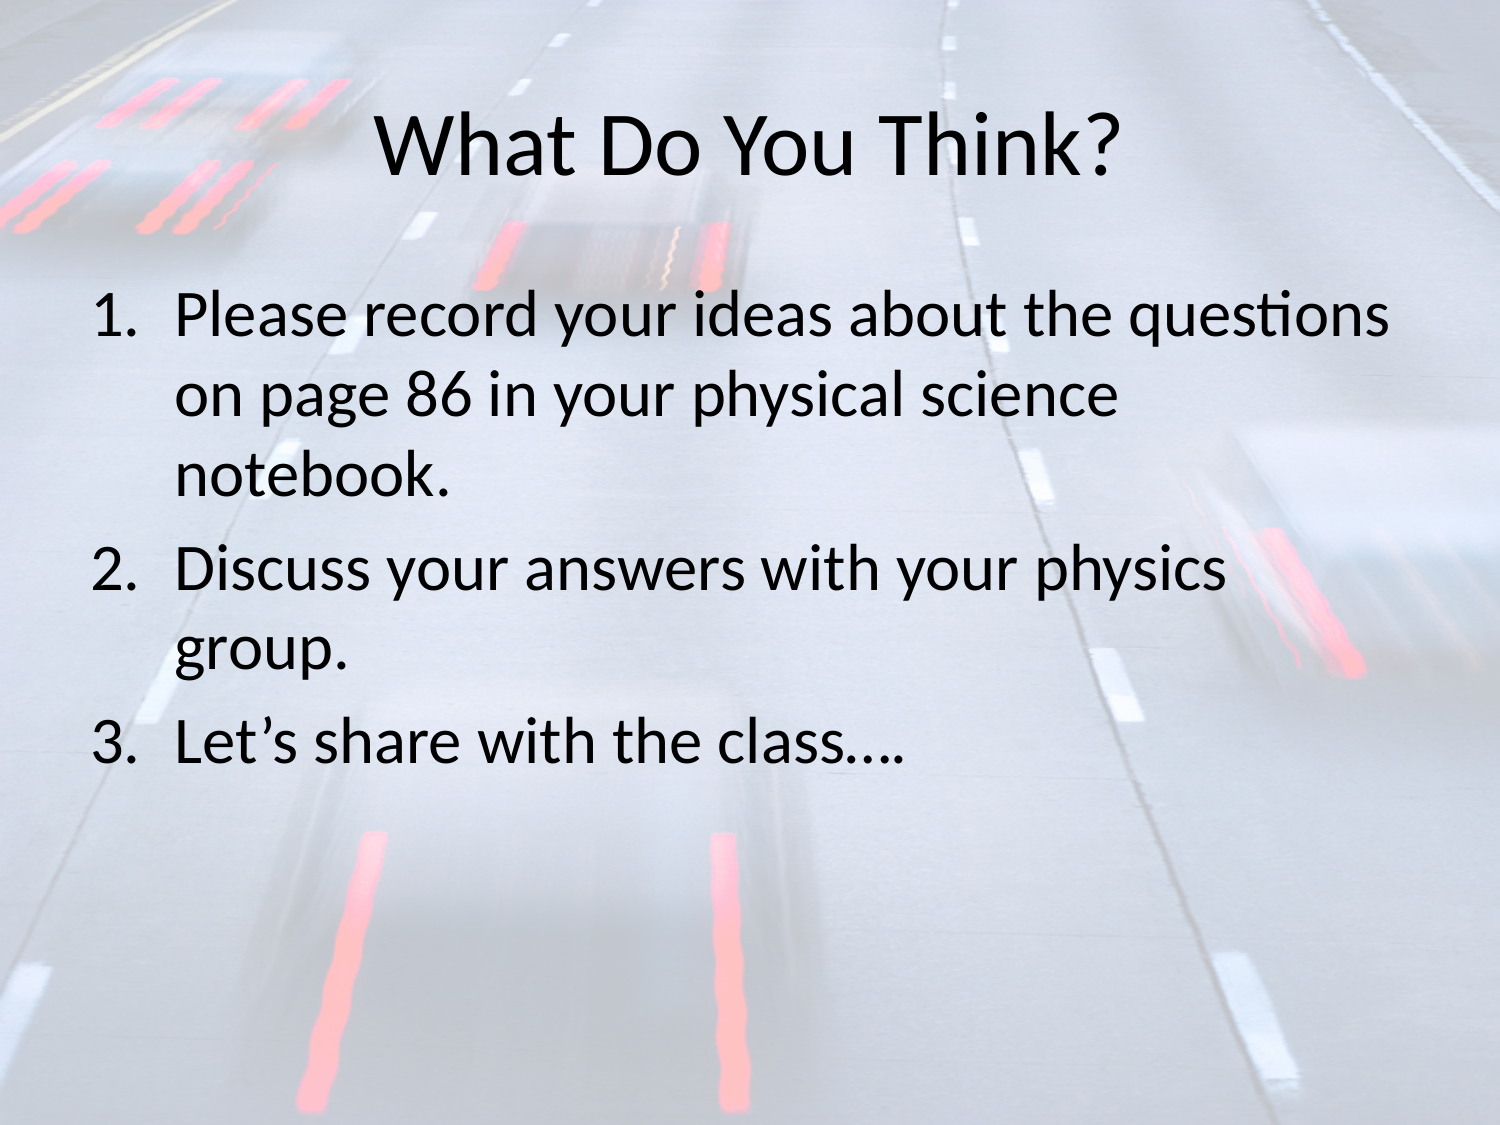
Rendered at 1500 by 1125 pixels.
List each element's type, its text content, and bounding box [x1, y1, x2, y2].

title What Do You Think? [75, 45, 1425, 233]
list Please record your ideas about the questions on page 86 in your physical science notebook. Discuss your answers with your physics group. Let’s share with the class…. [75, 262, 1425, 1005]
